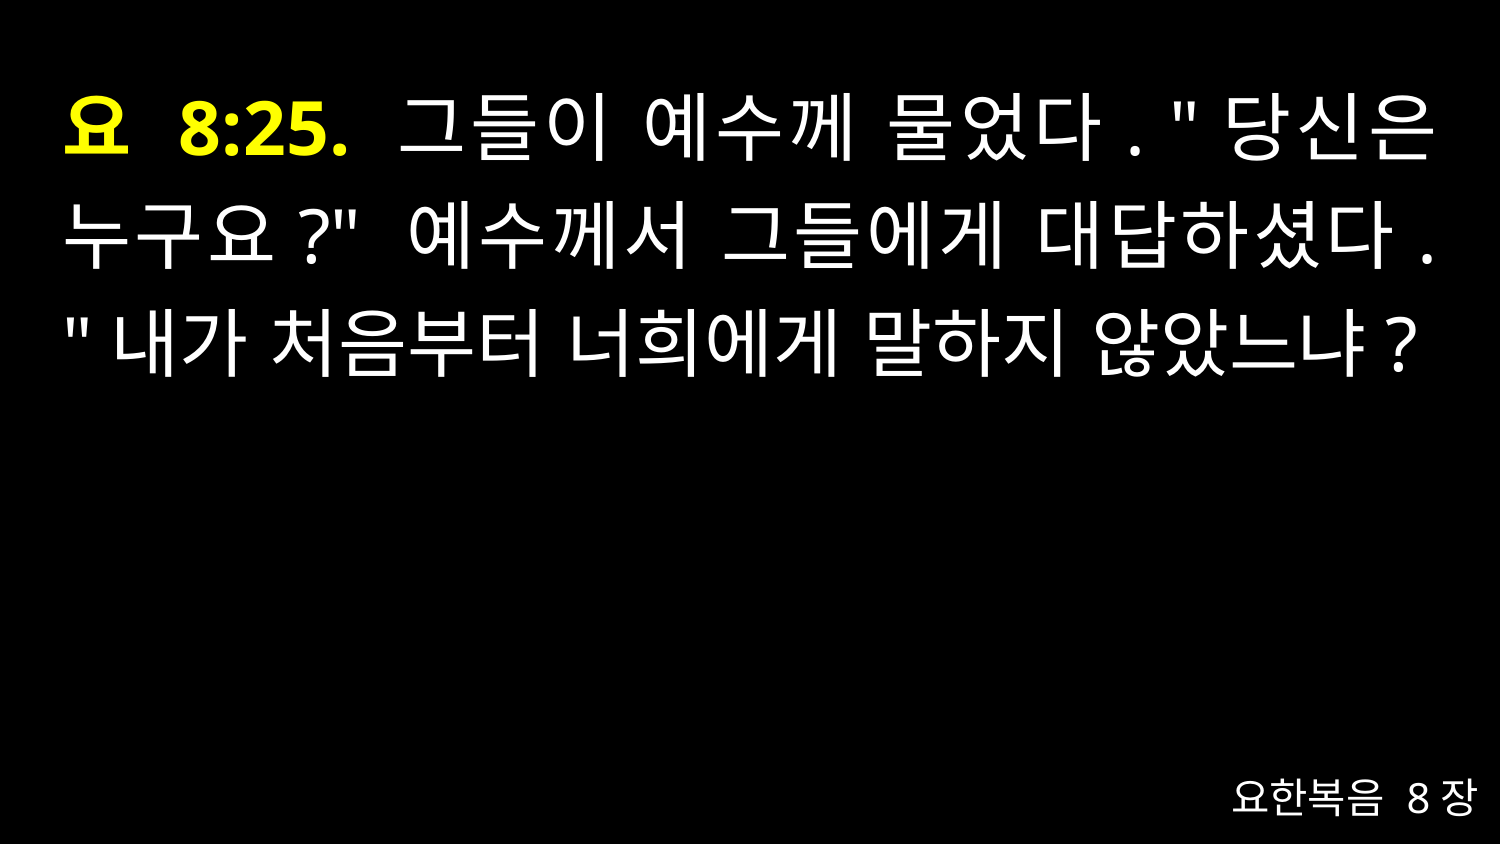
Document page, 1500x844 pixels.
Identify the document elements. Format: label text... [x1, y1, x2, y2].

title 요 8:25. 그들이 예수께 물었다. "당신은 누구요?" 예수께서 그들에게 대답하셨다. "내가 처음부터 너희에게 말하지 않았느냐? [0, 0, 1500, 844]
subtitle 요한복음 8장 [916, 770, 1500, 844]
